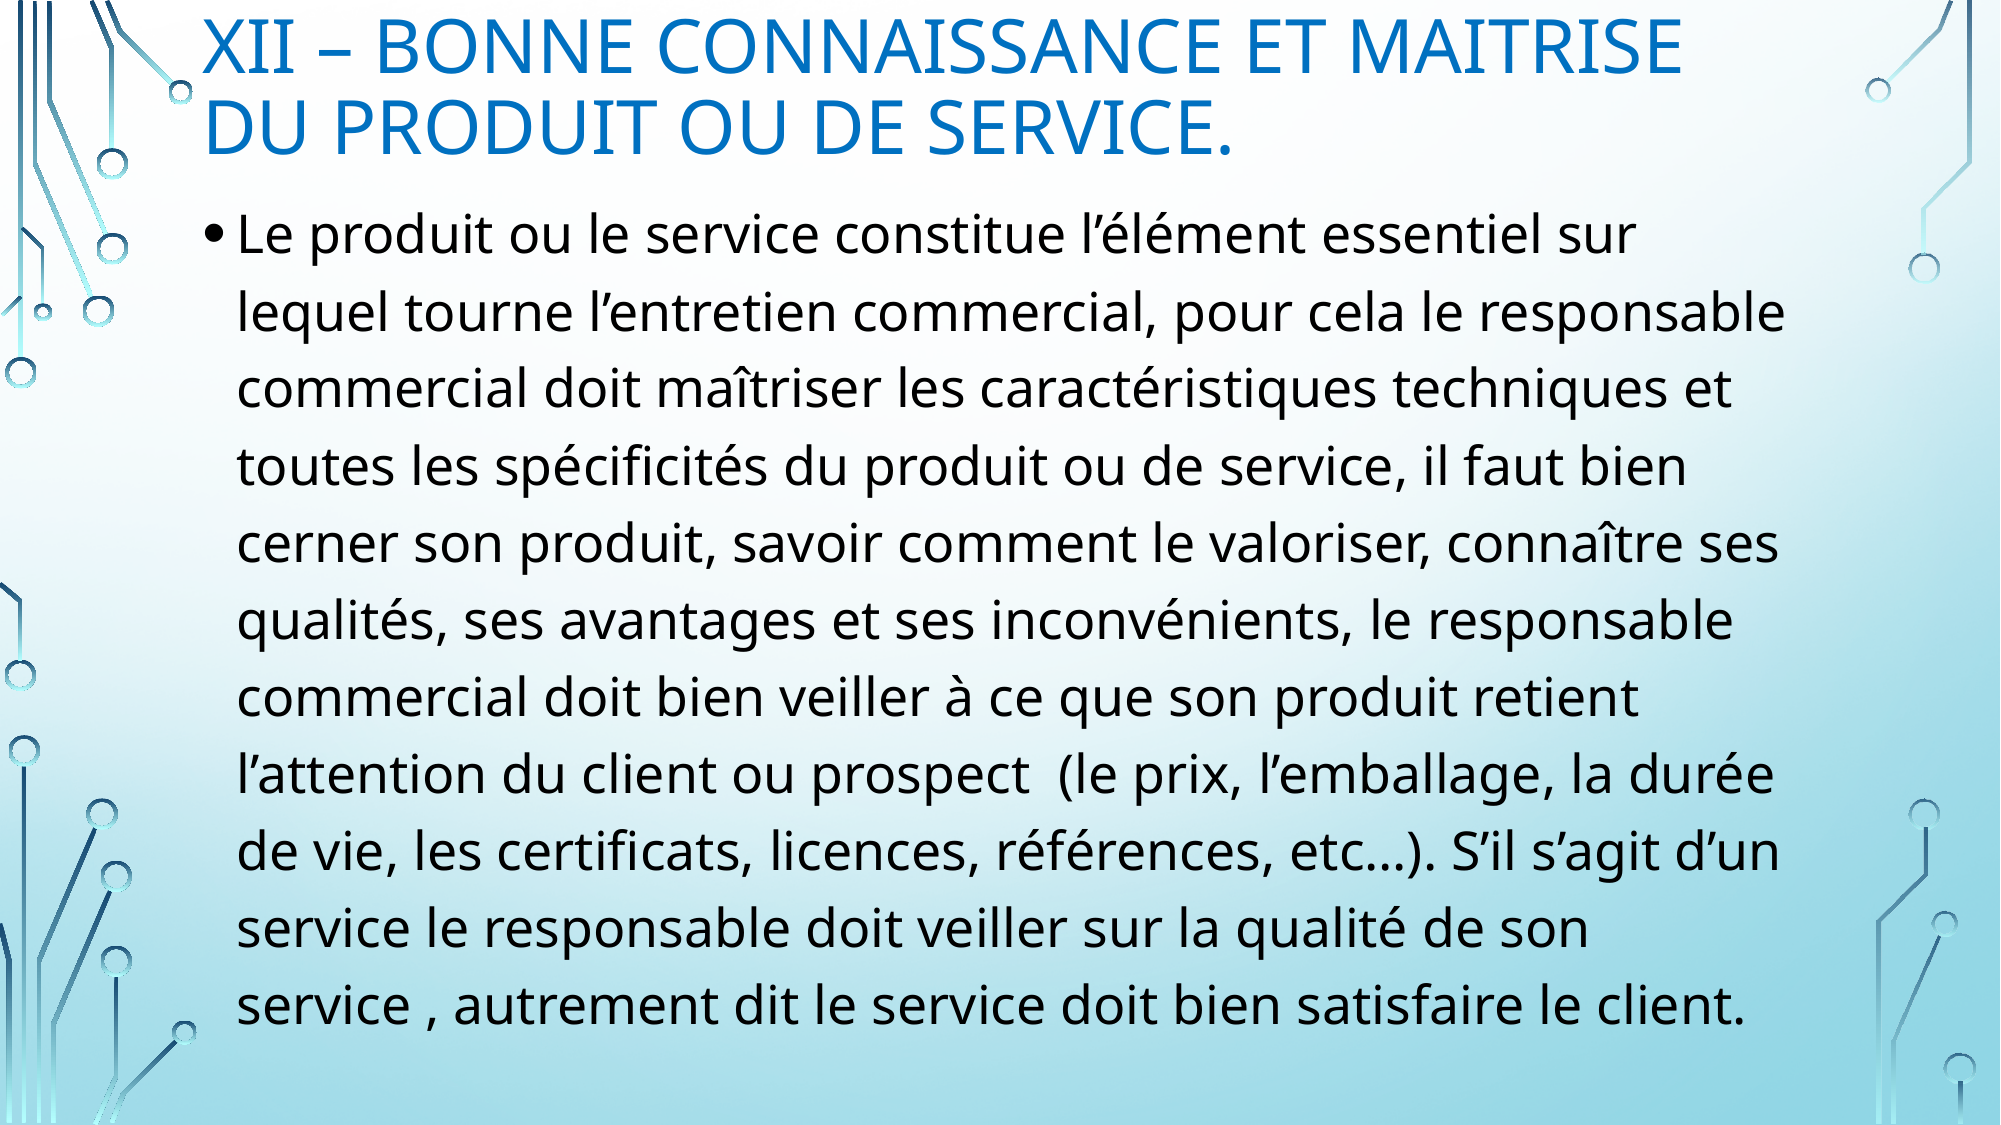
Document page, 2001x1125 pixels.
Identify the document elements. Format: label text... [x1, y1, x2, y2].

list Le produit ou le service constitue l’élément essentiel sur lequel tourne l’entretien commercial, pour cela le responsable commercial doit maîtriser les caractéristiques techniques et toutes les spécificités du produit ou de service, il faut bien cerner son produit, savoir comment le valoriser, connaître ses qualités, ses avantages et ses inconvénients, le responsable commercial doit bien veiller à ce que son produit retient l’attention du client ou prospect (le prix, l’emballage, la durée de vie, les certificats, licences, références, etc…). S’il s’agit d’un service le responsable doit veiller sur la qualité de son service , autrement dit le service doit bien satisfaire le client. [187, 179, 1813, 1125]
title XII – BONNE CONNAISSANCE ET MAITRISE DU PRODUIT OU DE SERVICE. [187, 0, 1813, 179]
